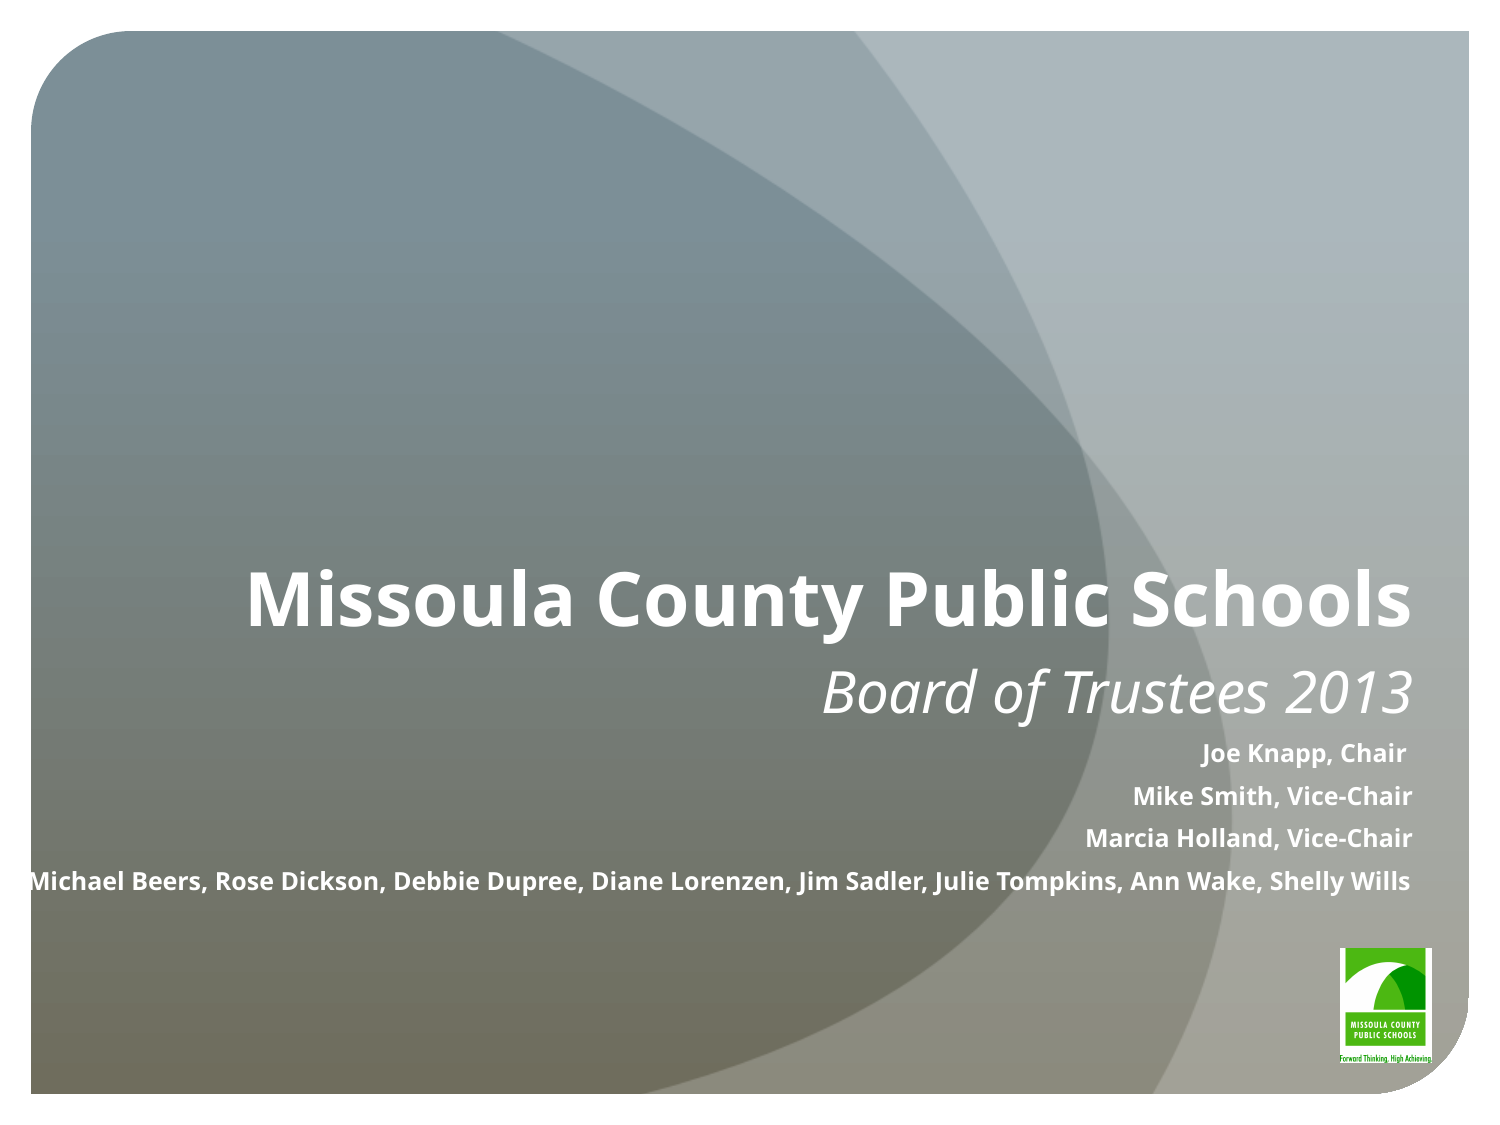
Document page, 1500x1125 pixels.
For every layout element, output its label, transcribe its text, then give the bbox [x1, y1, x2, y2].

picture [25, 30, 1474, 1095]
list Board of Trustees 2013 Joe Knapp, Chair Mike Smith, Vice-Chair Marcia Holland, Vice-Chair Michael Beers, Rose Dickson, Debbie Dupree, Diane Lorenzen, Jim Sadler, Julie Tompkins, Ann Wake, Shelly Wills [0, 648, 1429, 1063]
title Missoula County Public Schools [127, 425, 1429, 648]
